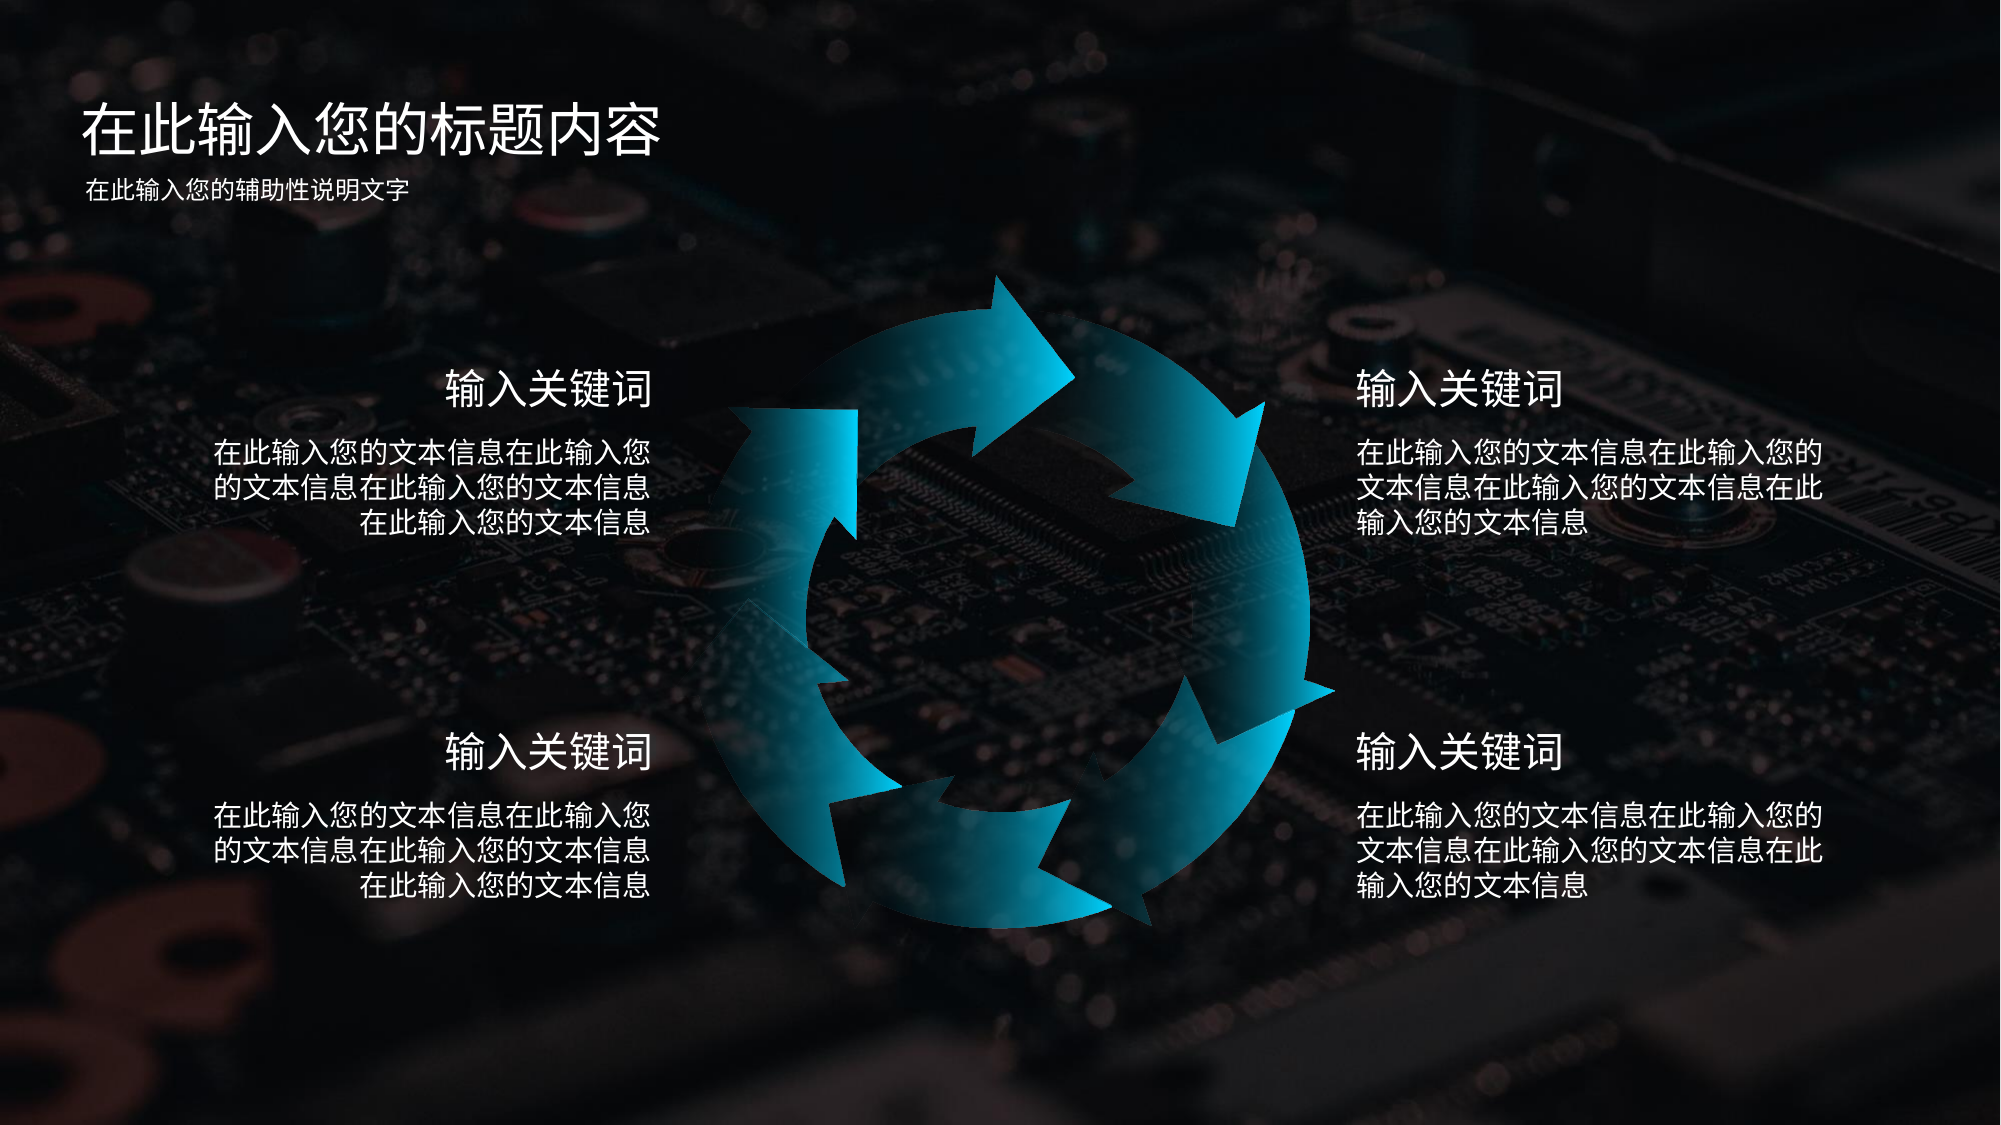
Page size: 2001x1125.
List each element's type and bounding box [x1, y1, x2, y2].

text_box [1356, 362, 1826, 541]
text_box [192, 362, 652, 541]
text_box [665, 275, 1335, 938]
text_box [1356, 725, 1826, 904]
text_box [192, 725, 652, 904]
picture [0, 0, 2001, 1125]
text_box [65, 85, 716, 213]
